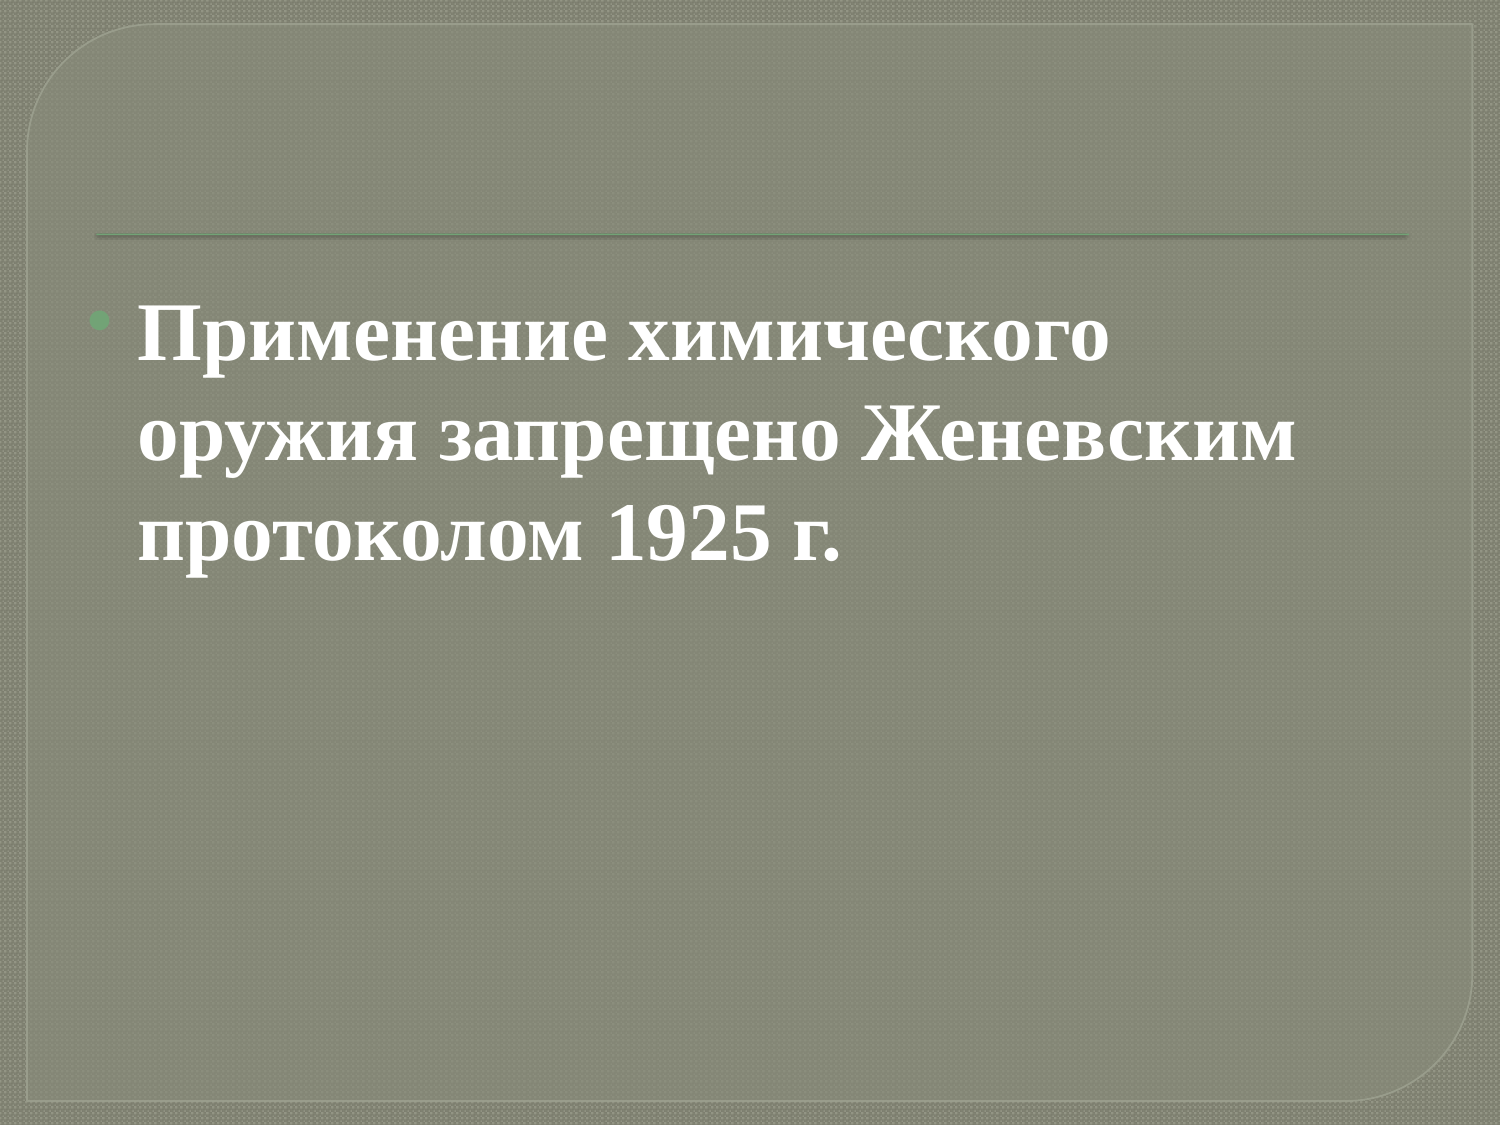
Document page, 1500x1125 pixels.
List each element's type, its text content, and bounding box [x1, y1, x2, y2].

list Применение химического оружия запрещено Женевским протоколом 1925 г. [75, 270, 1425, 1013]
